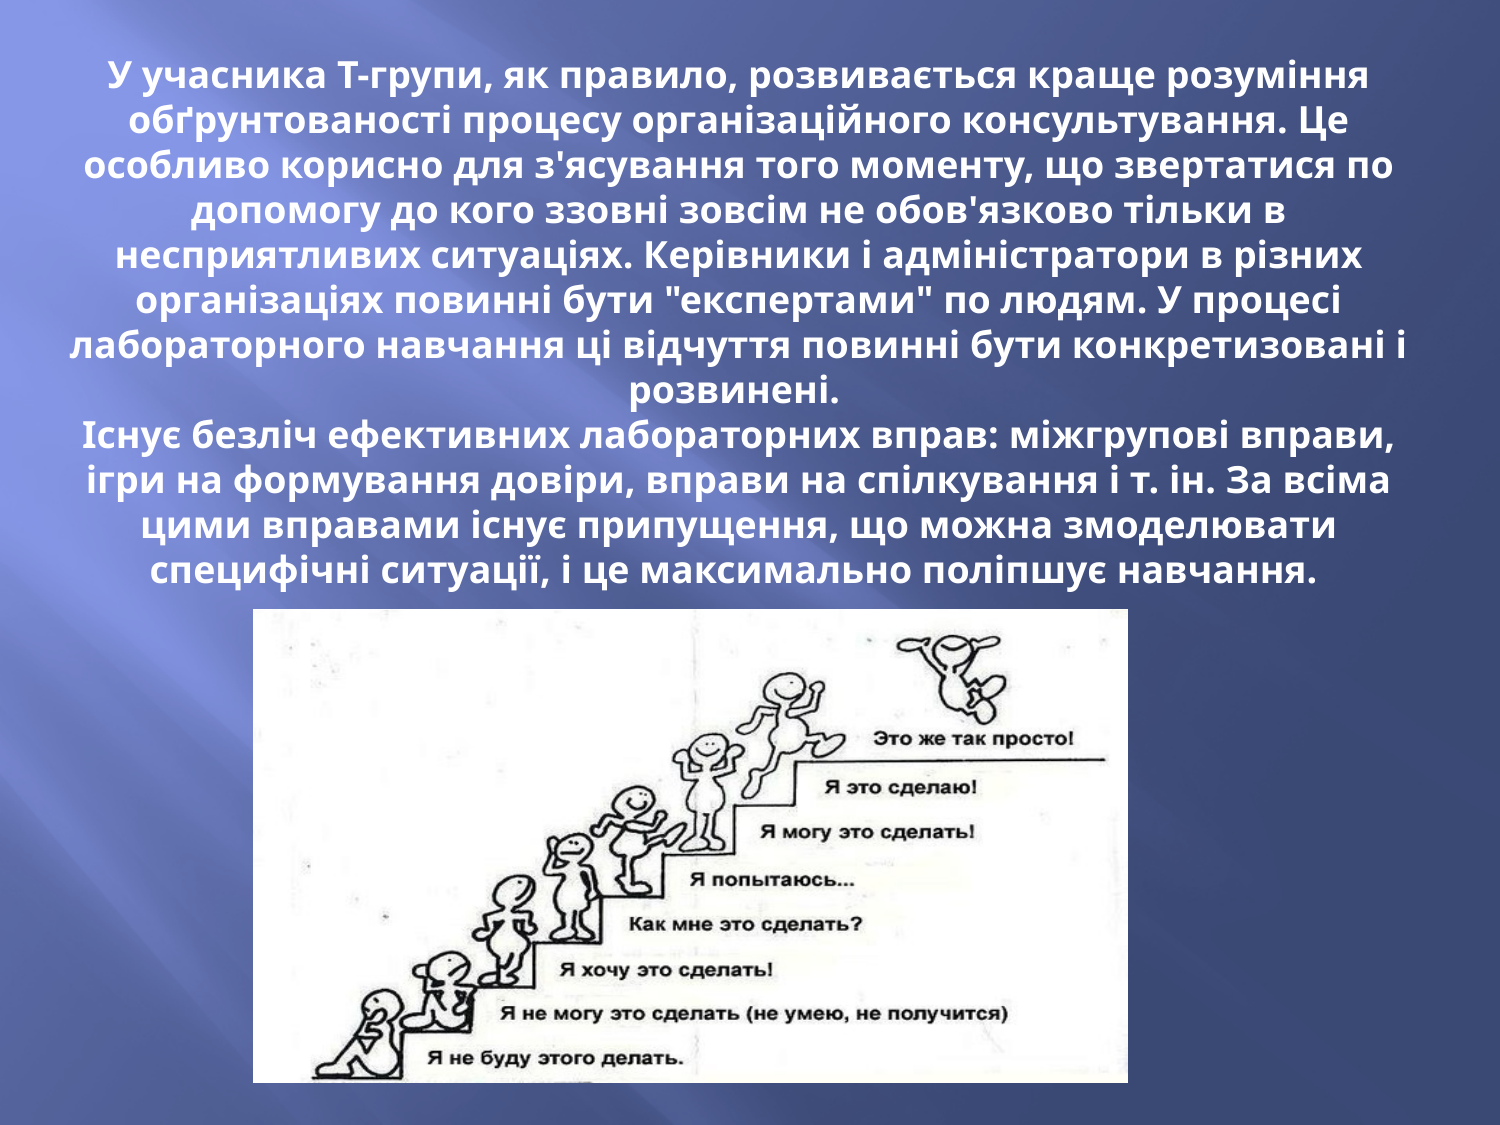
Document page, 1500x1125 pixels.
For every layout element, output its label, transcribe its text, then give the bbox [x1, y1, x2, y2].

title У учасника Т-групи, як правило, розвивається краще розуміння обґрунтованості процесу організаційного консультування. Це особливо корисно для з'ясування того моменту, що звертатися по допомогу до кого ззовні зовсім не обов'язково тільки в несприятливих ситуаціях. Керівники і адміністратори в різних організаціях повинні бути "експертами" по людям. У процесі лабораторного навчання ці відчуття повинні бути конкретизовані і розвинені. Існує безліч ефективних лабораторних вправ: міжгрупові вправи, ігри на формування довіри, вправи на спілкування і т. ін. За всіма цими вправами існує припущення, що можна змоделювати специфічні ситуації, і це максимально поліпшує навчання. [29, 19, 1449, 669]
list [253, 609, 1129, 1083]
